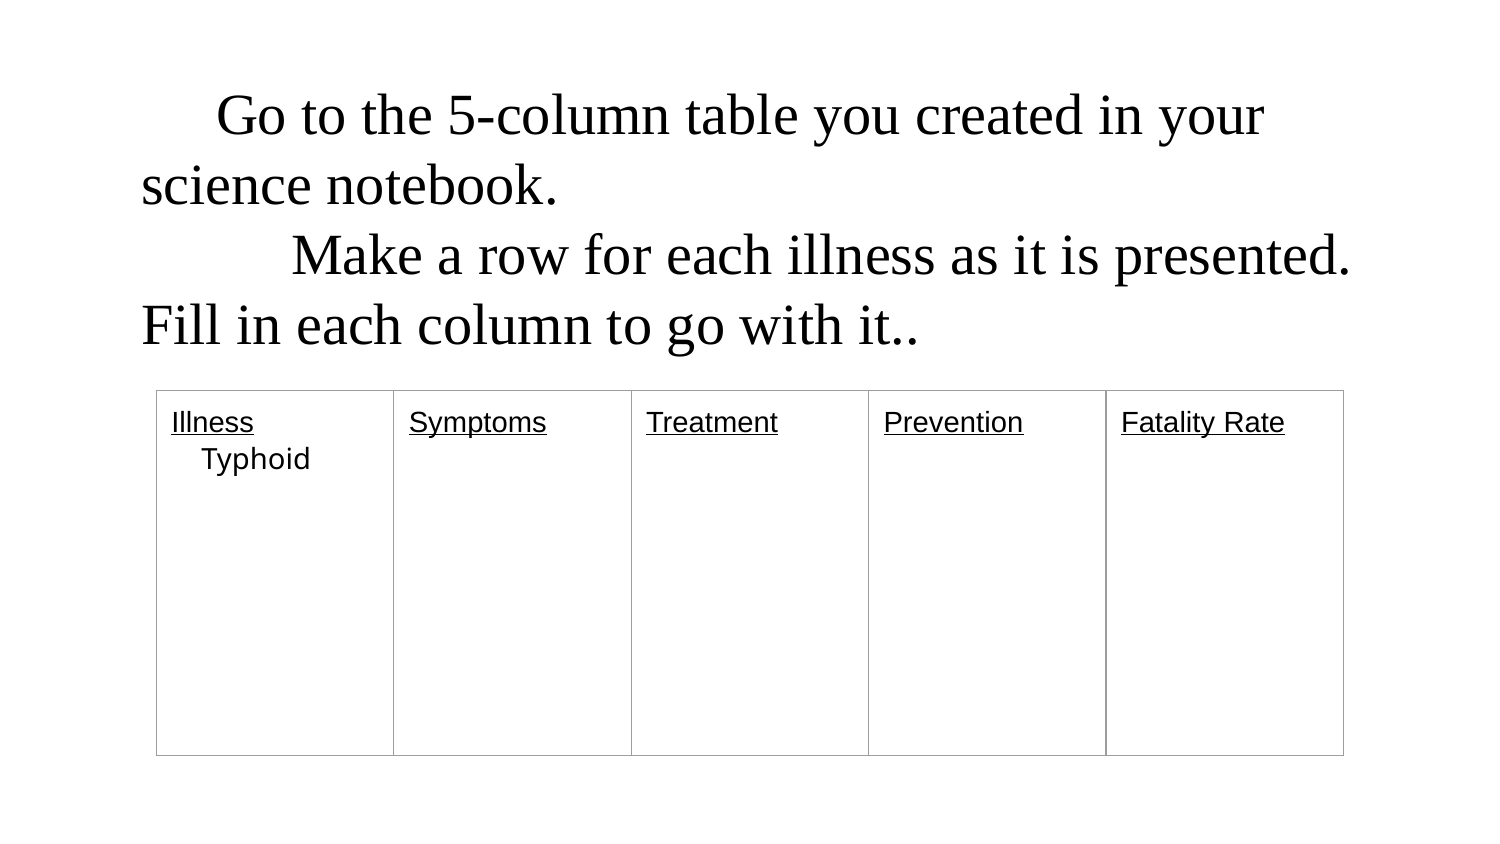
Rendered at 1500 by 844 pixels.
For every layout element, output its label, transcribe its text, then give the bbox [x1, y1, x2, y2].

text_box Go to the 5-column table you created in your science notebook. Make a row for each illness as it is presented. Fill in each column to go with it.. [51, 122, 1449, 521]
table_header Treatment [632, 391, 868, 755]
table_header Illness Typhoid [157, 391, 393, 755]
table_header Symptoms [394, 391, 631, 755]
table_header Fatality Rate [1107, 391, 1343, 755]
table_header Prevention [869, 391, 1105, 755]
